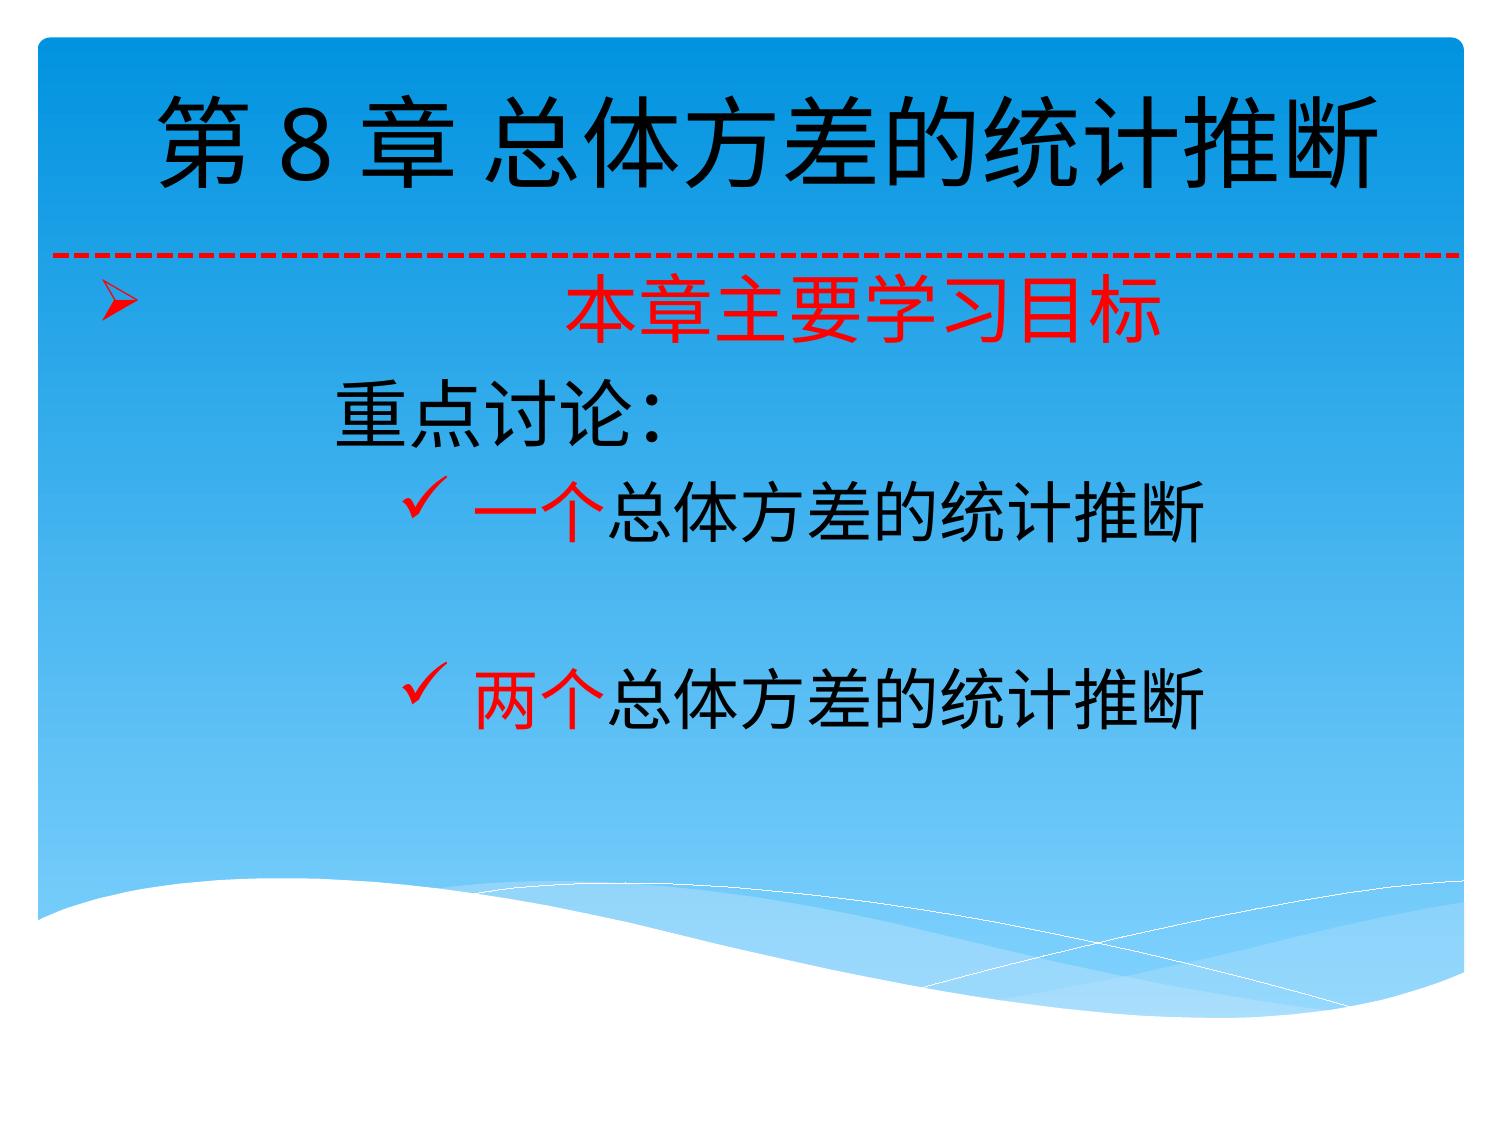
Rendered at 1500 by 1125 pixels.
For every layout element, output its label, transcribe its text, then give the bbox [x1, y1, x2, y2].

title 第8章 总体方差的统计推断 [76, 90, 1459, 209]
subtitle 本章主要学习目标 重点讨论： 一个总体方差的统计推断 两个总体方差的统计推断 [82, 264, 1430, 929]
